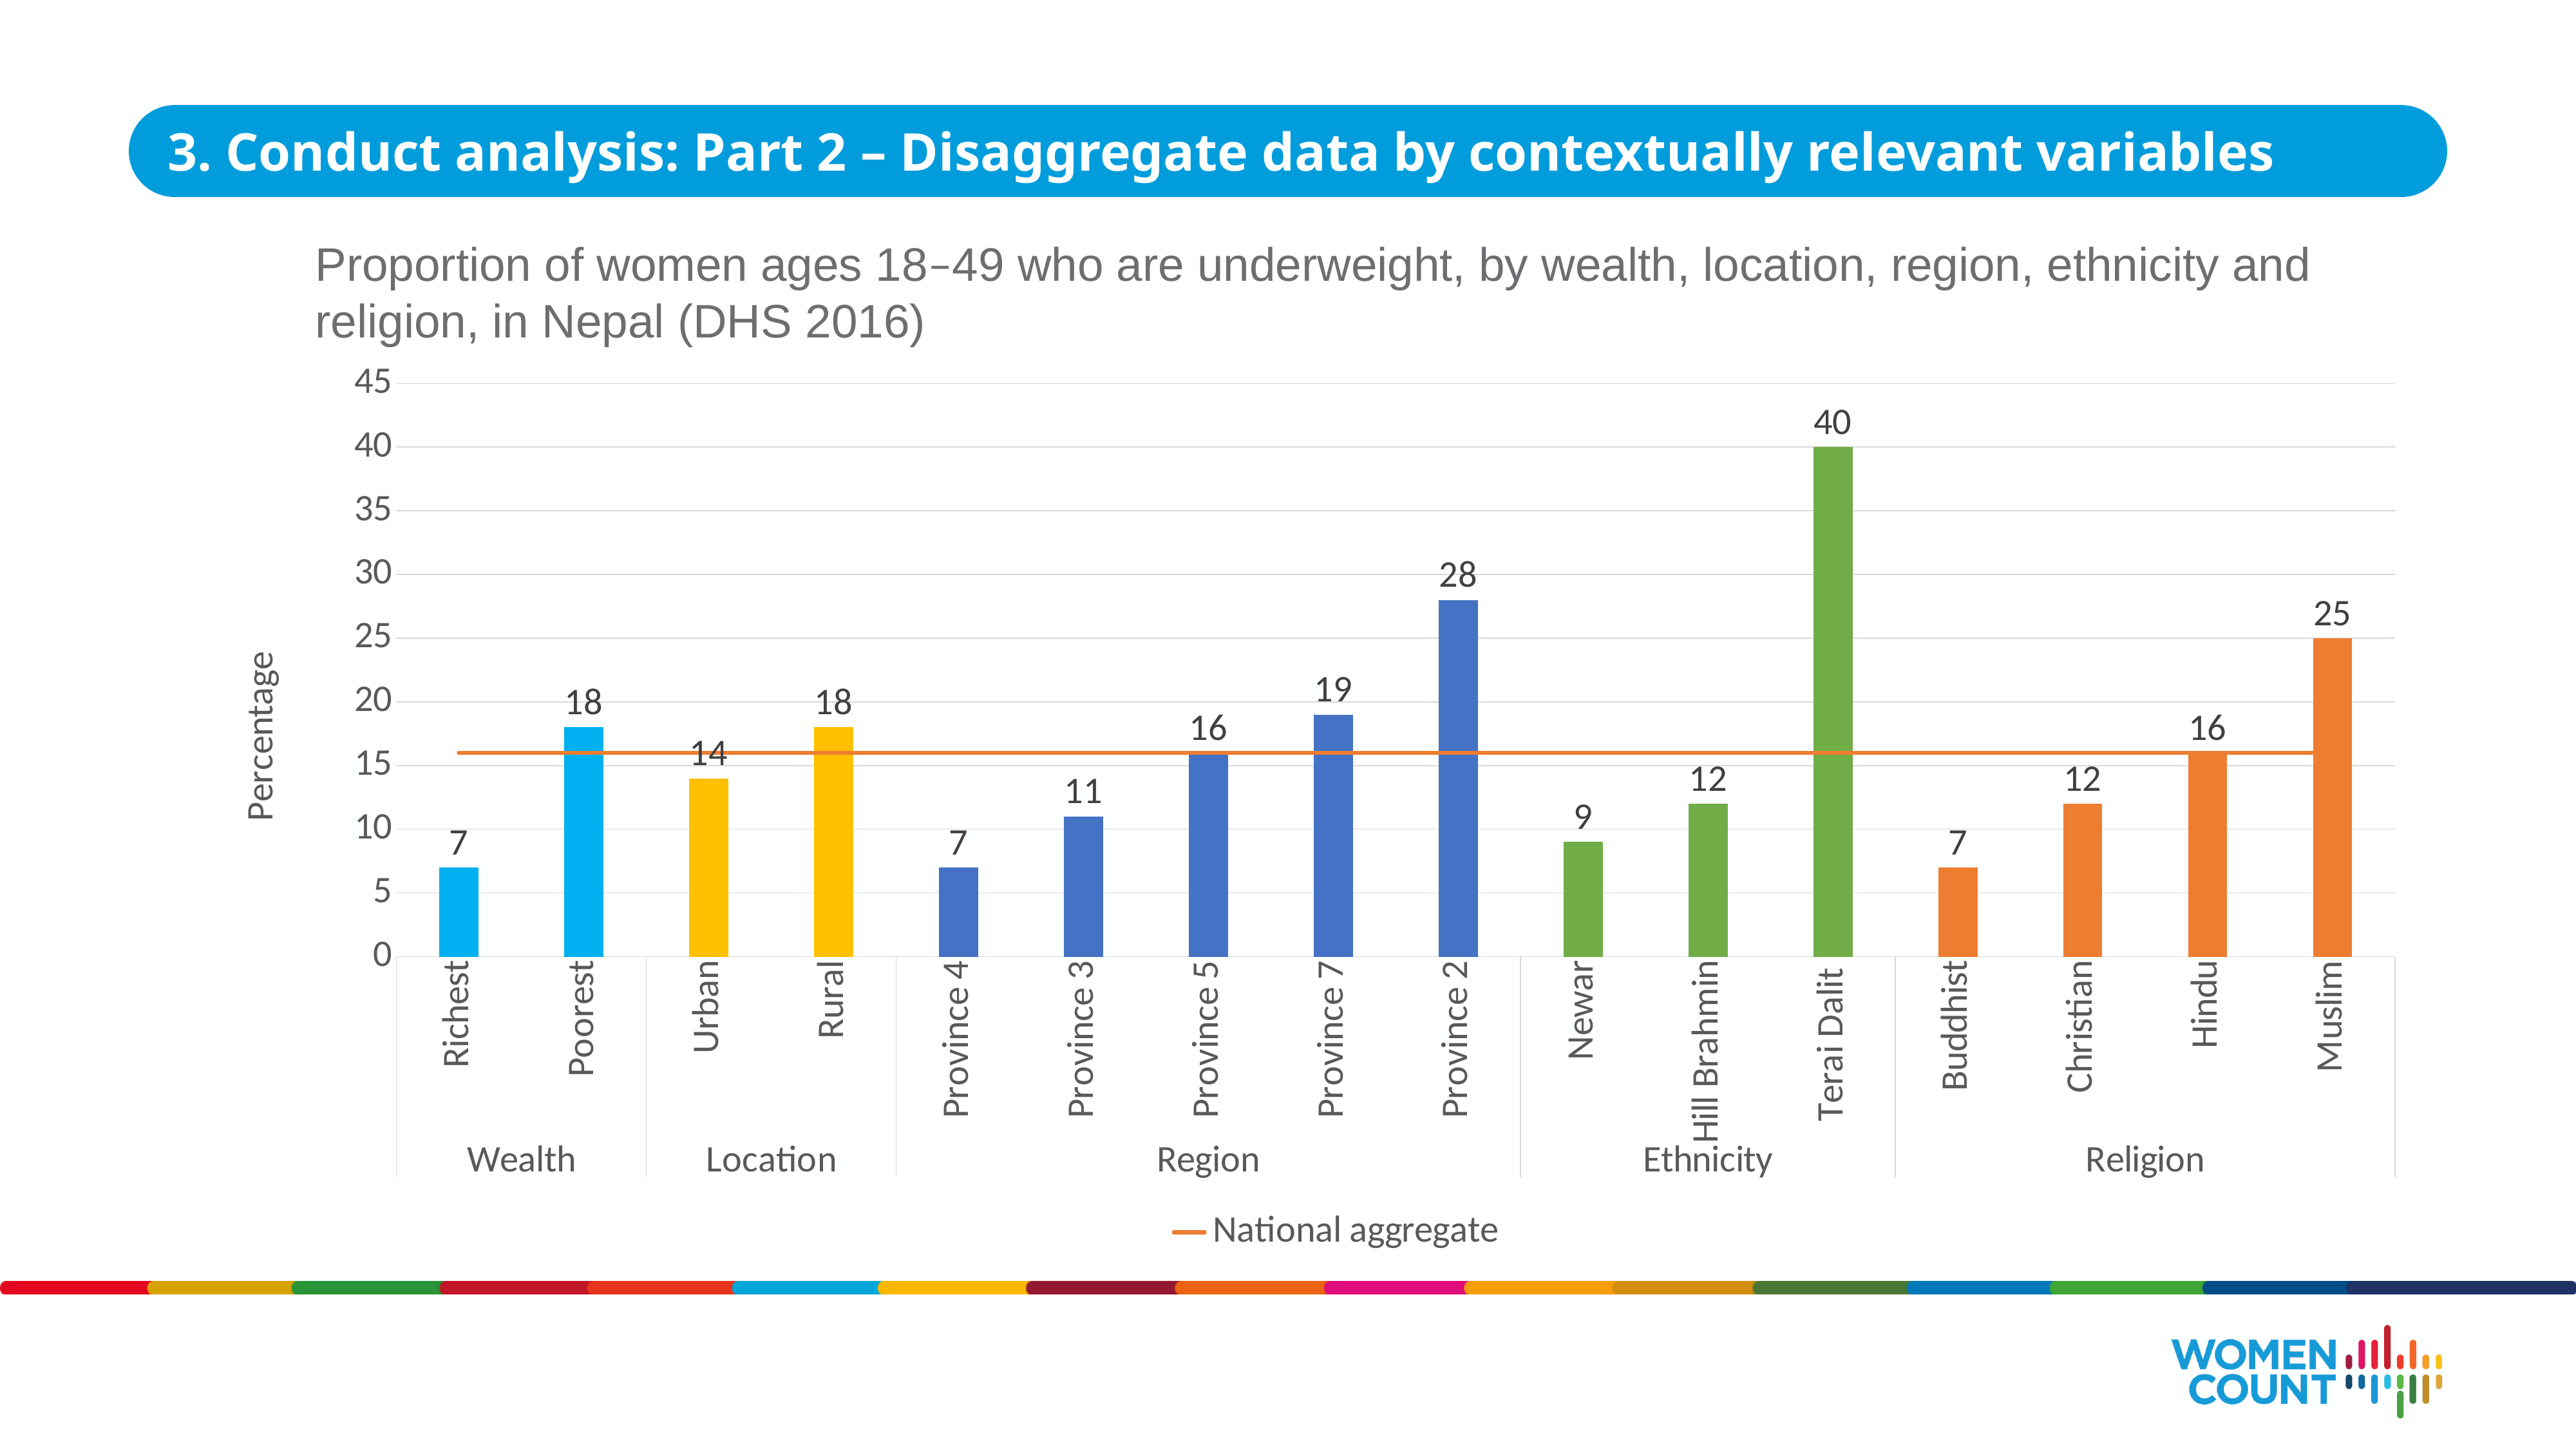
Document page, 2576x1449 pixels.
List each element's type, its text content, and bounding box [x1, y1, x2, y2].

list 3. Conduct analysis: Part 2 – Disaggregate data by contextually relevant variables [167, 119, 2411, 182]
chart [233, 346, 2439, 1259]
text_box Proportion of women ages 18–49 who are underweight, by wealth, location, region, ethnicity and religion, in Nepal (DHS 2016) [305, 228, 2439, 345]
